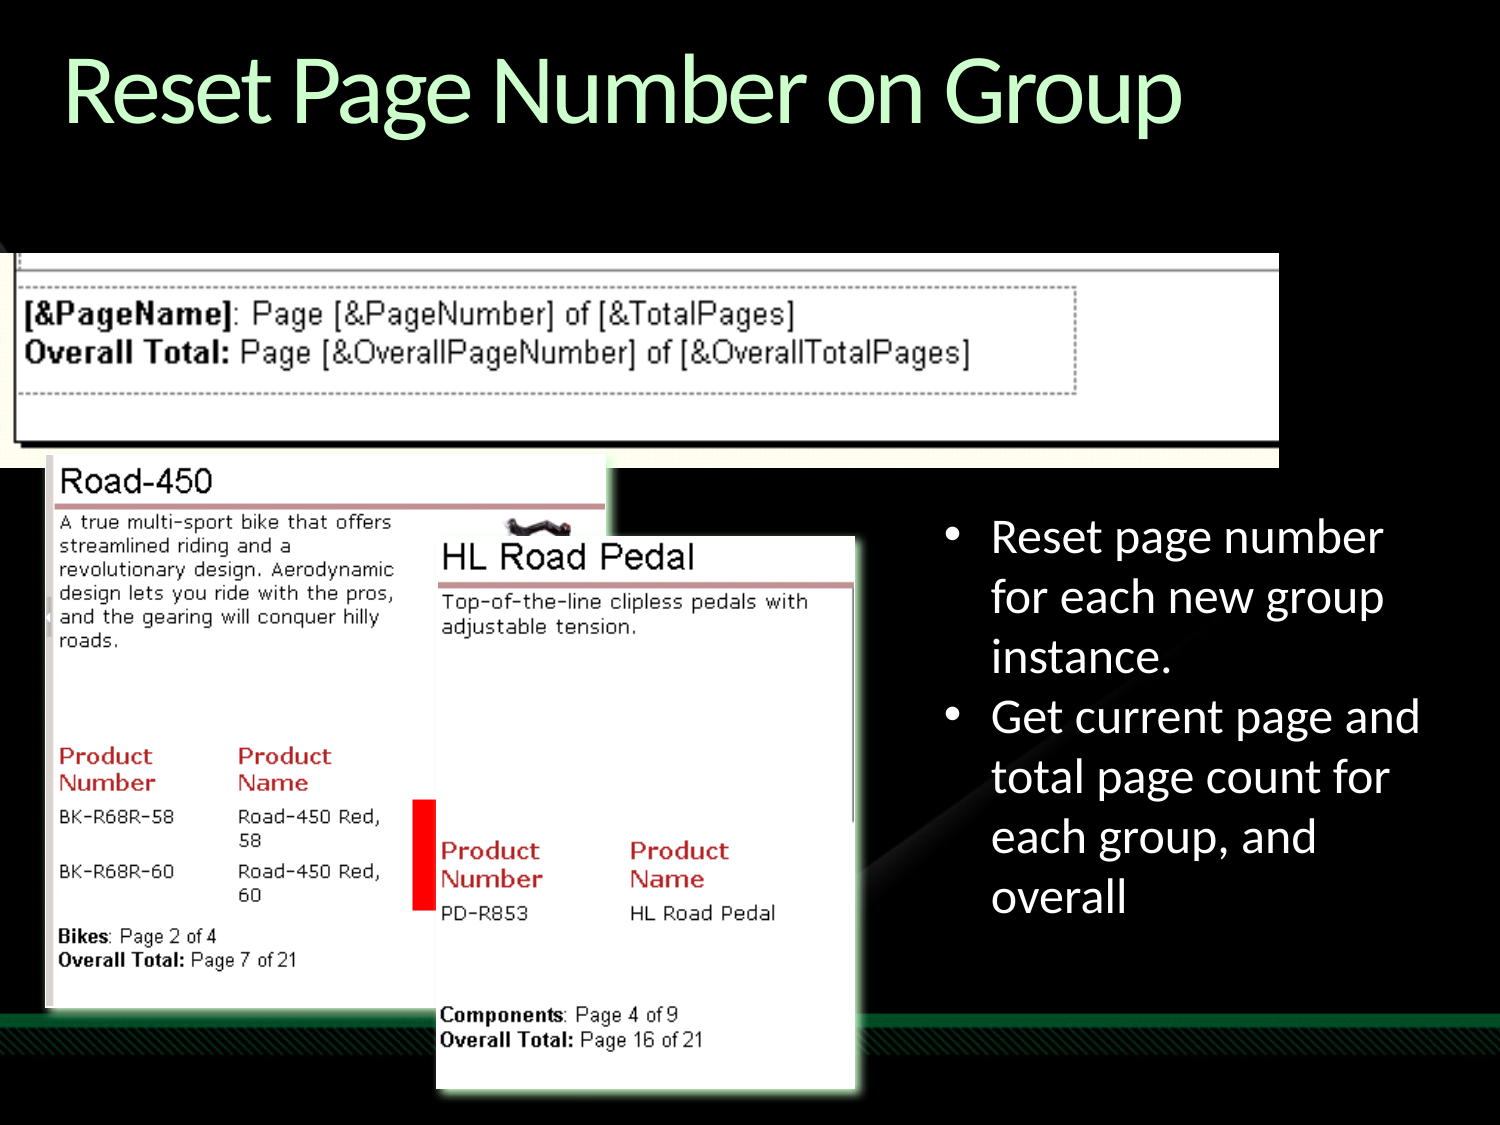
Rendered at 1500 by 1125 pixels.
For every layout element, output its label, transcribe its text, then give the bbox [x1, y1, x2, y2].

title Reset Page Number on Group [62, 37, 1438, 147]
text_box Reset page number for each new group instance. Get current page and total page count for each group, and overall [929, 495, 1438, 931]
picture [0, 0, 1500, 1125]
